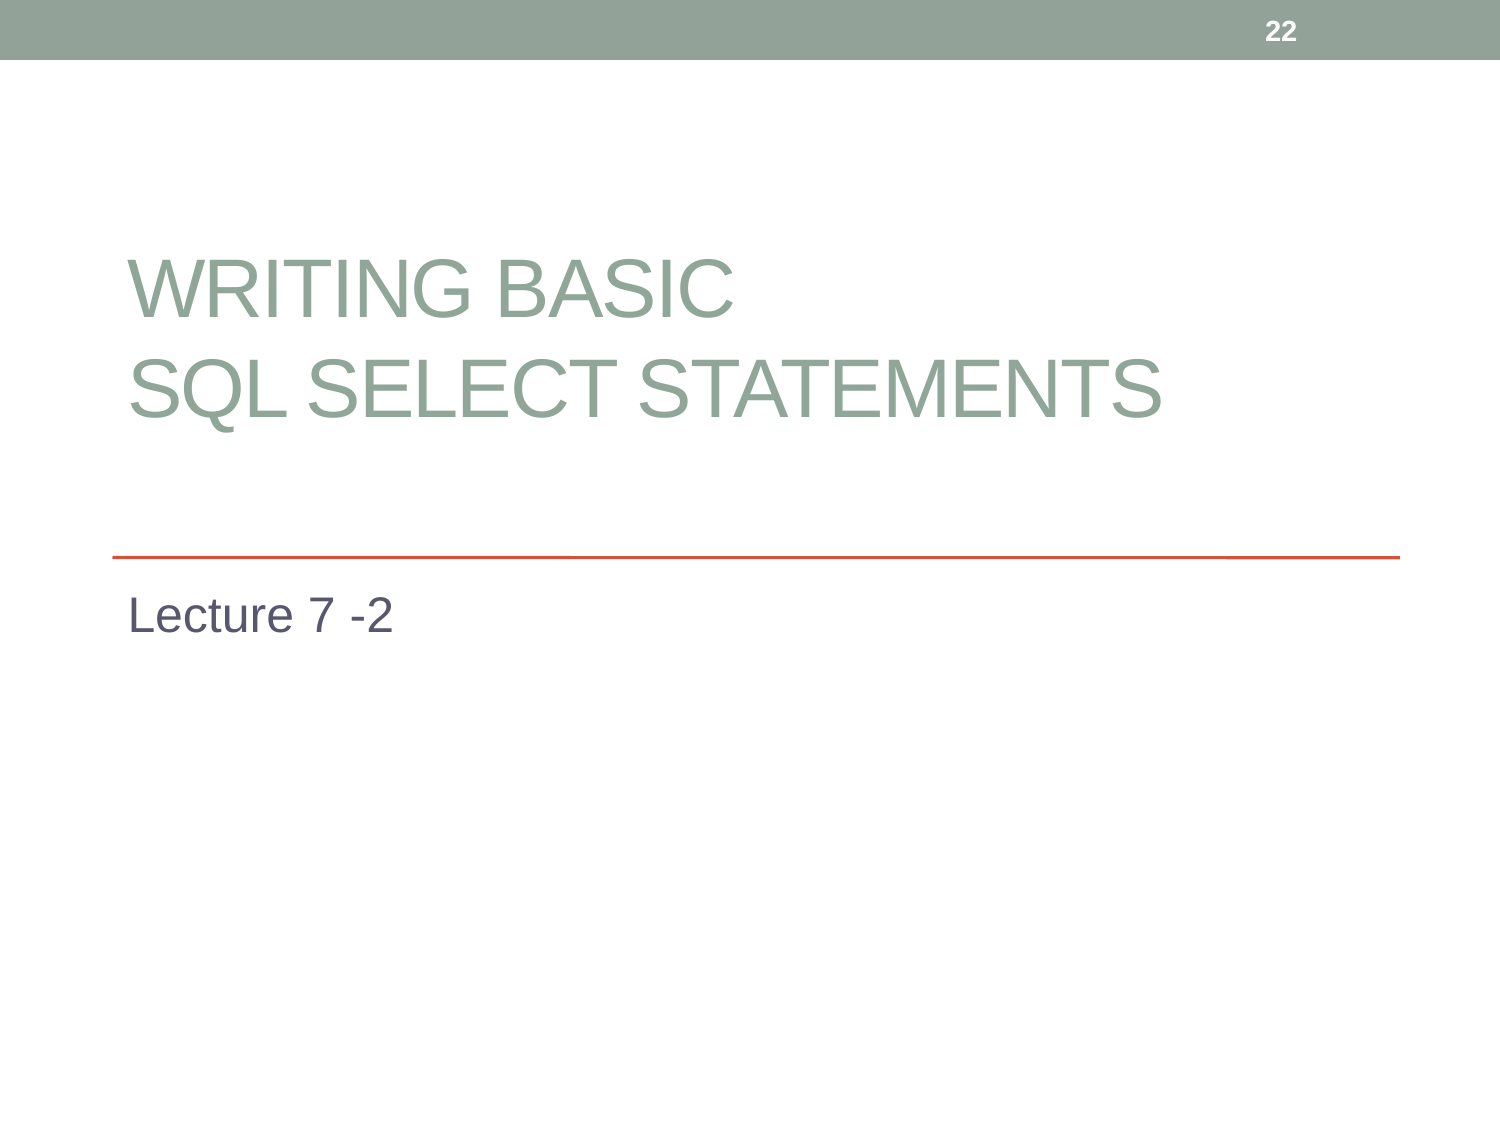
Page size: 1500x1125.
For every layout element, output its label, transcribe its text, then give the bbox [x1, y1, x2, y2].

title Writing Basic SQL SELECT Statements [112, 224, 1400, 542]
subtitle Lecture 7 -2 [112, 575, 1163, 863]
slide_number 22 [1250, 3, 1425, 57]
